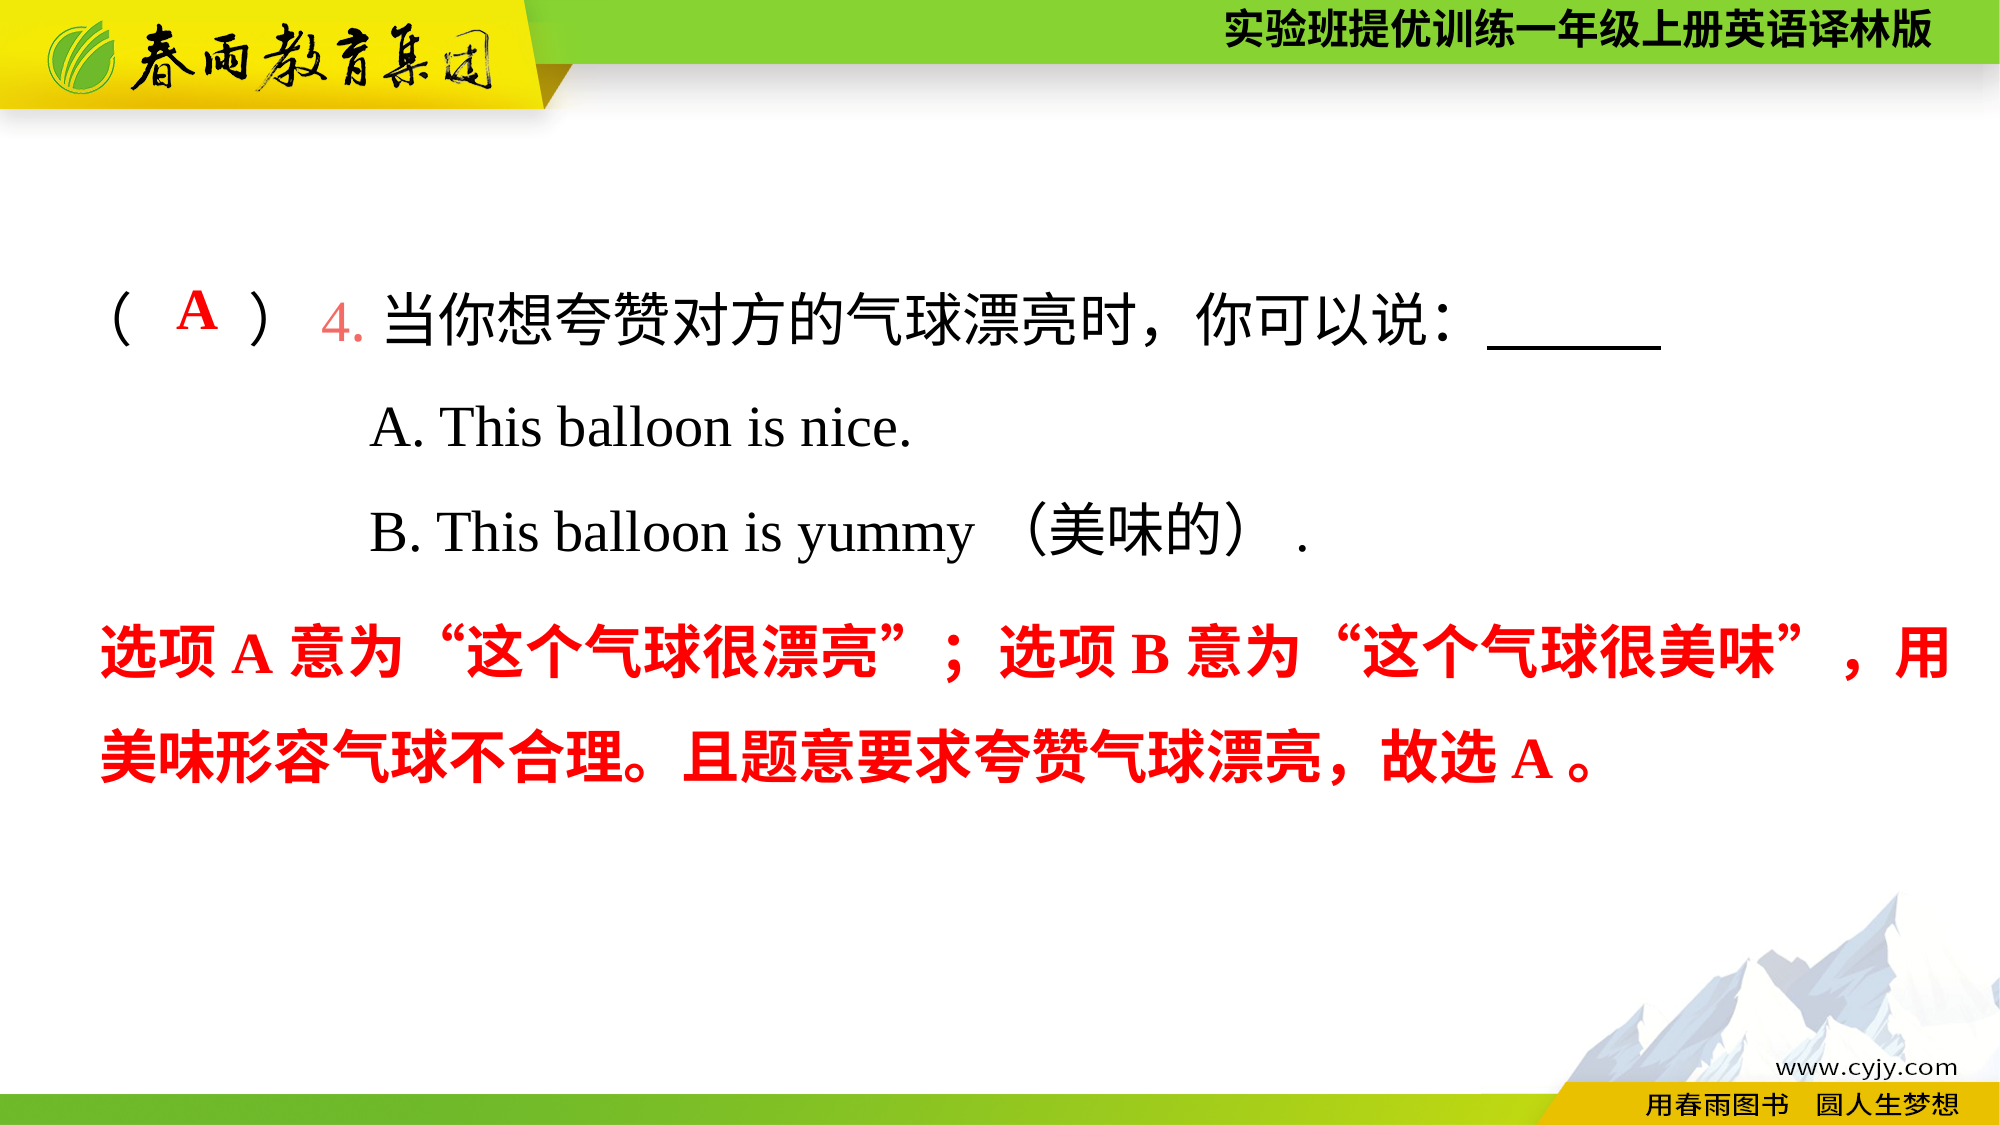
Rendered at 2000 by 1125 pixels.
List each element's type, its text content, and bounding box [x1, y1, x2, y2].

text_box 选项A意为“这个气球很漂亮”；选项B意为“这个气球很美味”，用美味形容气球不合理。且题意要求夸赞气球漂亮，故选A。 [84, 573, 1969, 798]
list （ ）4.当你想夸赞对方的气球漂亮时，你可以说： A. This balloon is nice. B. This balloon is yummy（美味的）. [59, 240, 1944, 561]
text_box A [161, 264, 234, 349]
picture [0, 0, 2000, 1125]
